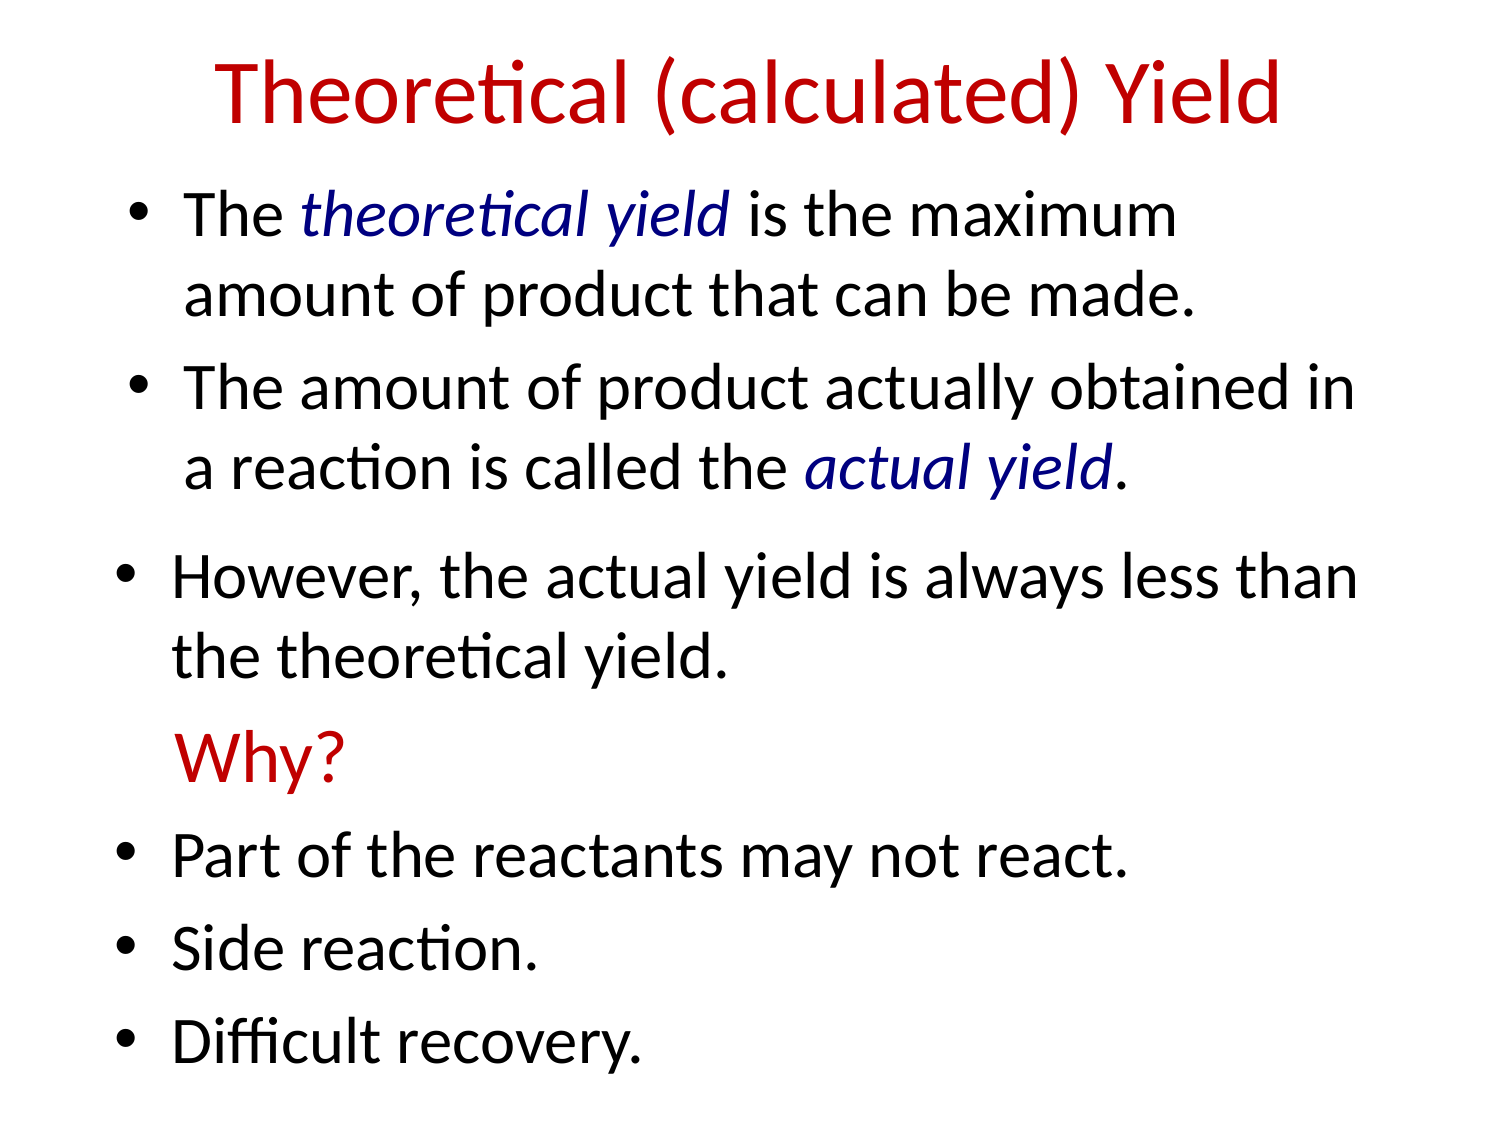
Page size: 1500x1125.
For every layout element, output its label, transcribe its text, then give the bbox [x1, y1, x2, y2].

text_box However, the actual yield is always less than the theoretical yield. Why? Part of the reactants may not react. Side reaction. Difficult recovery. [99, 524, 1438, 1125]
text_box Theoretical (calculated) Yield [0, 24, 1500, 213]
text_box The theoretical yield is the maximum amount of product that can be made. The amount of product actually obtained in a reaction is called the actual yield. [112, 162, 1388, 524]
